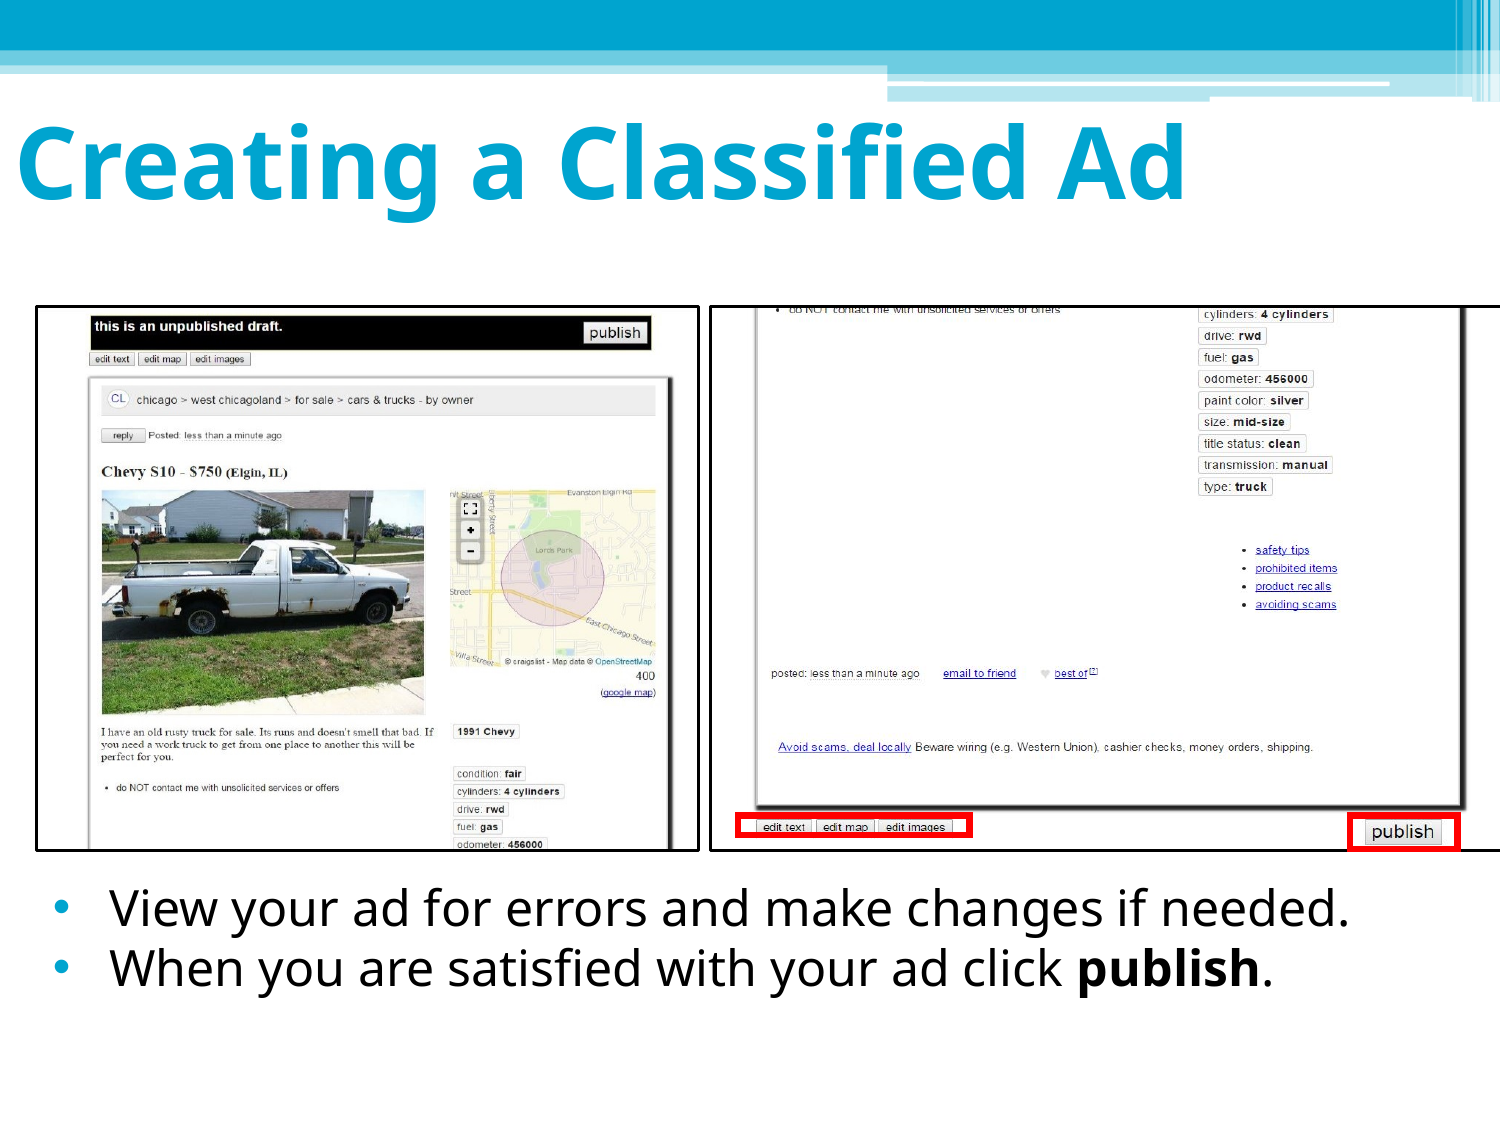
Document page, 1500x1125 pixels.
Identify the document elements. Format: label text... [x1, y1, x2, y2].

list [38, 308, 697, 850]
title Creating a Classified Ad [0, 72, 1350, 248]
picture [711, 308, 1500, 850]
text_box View your ad for errors and make changes if needed. When you are satisfied with your ad click publish. [38, 868, 1485, 1004]
